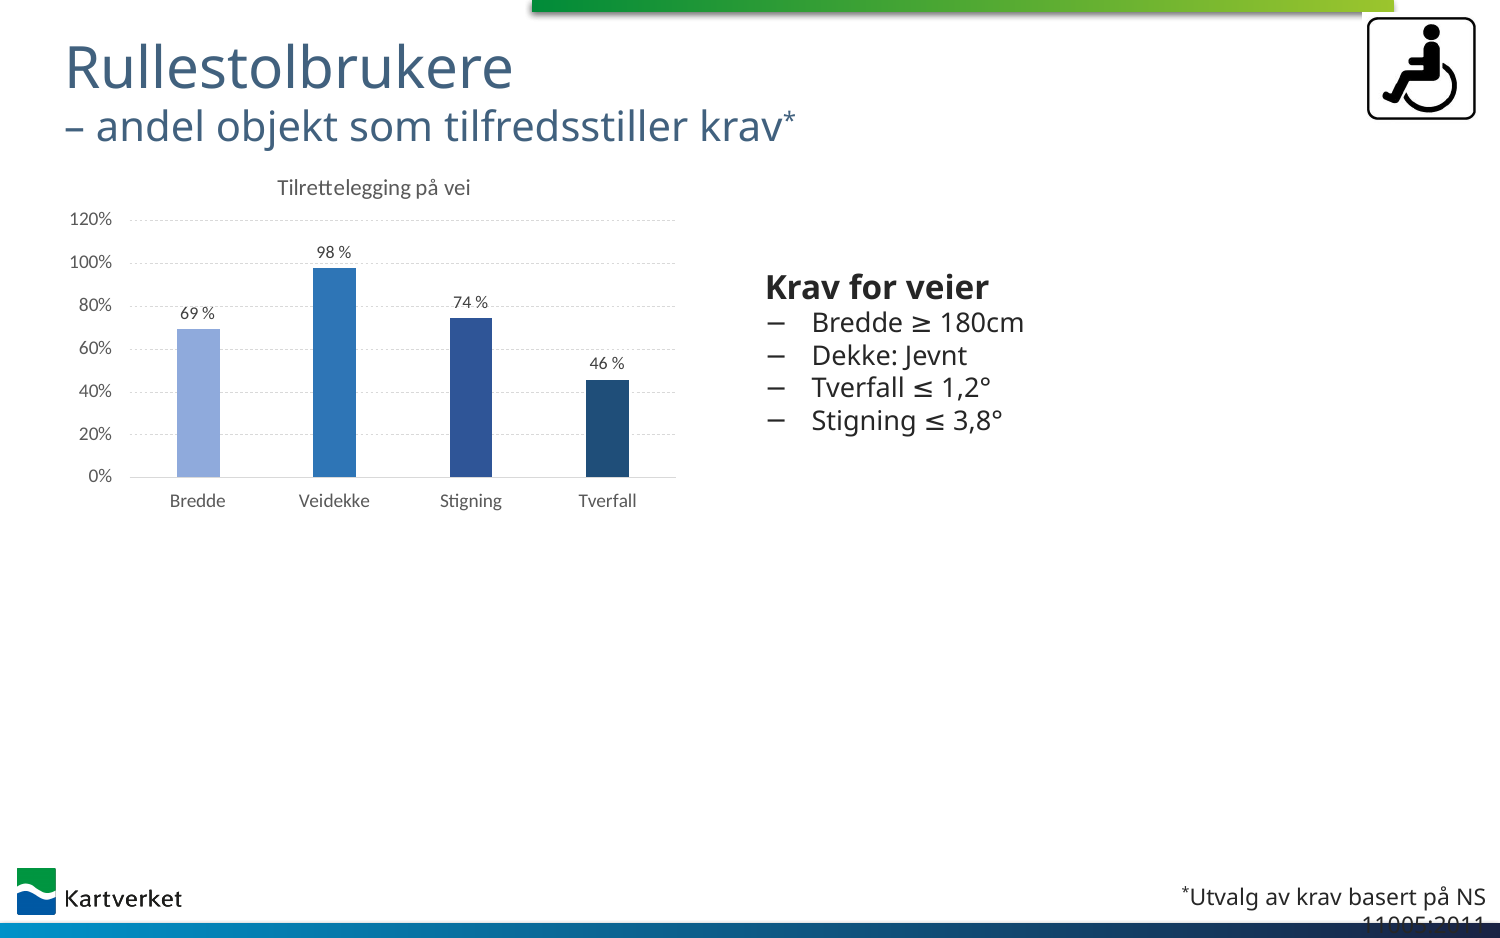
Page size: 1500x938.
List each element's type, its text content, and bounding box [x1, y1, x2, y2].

text_box Rullestolbrukere – andel objekt som tilfredsstiller krav* [49, 25, 1431, 158]
picture [62, 166, 687, 519]
text_box Krav for veier Bredde ≥ 180cm Dekke: Jevnt Tverfall ≤ 1,2° Stigning ≤ 3,8° [750, 258, 1234, 444]
picture [1362, 12, 1481, 126]
text_box *Utvalg av krav basert på NS 11005:2011 [1068, 873, 1500, 938]
